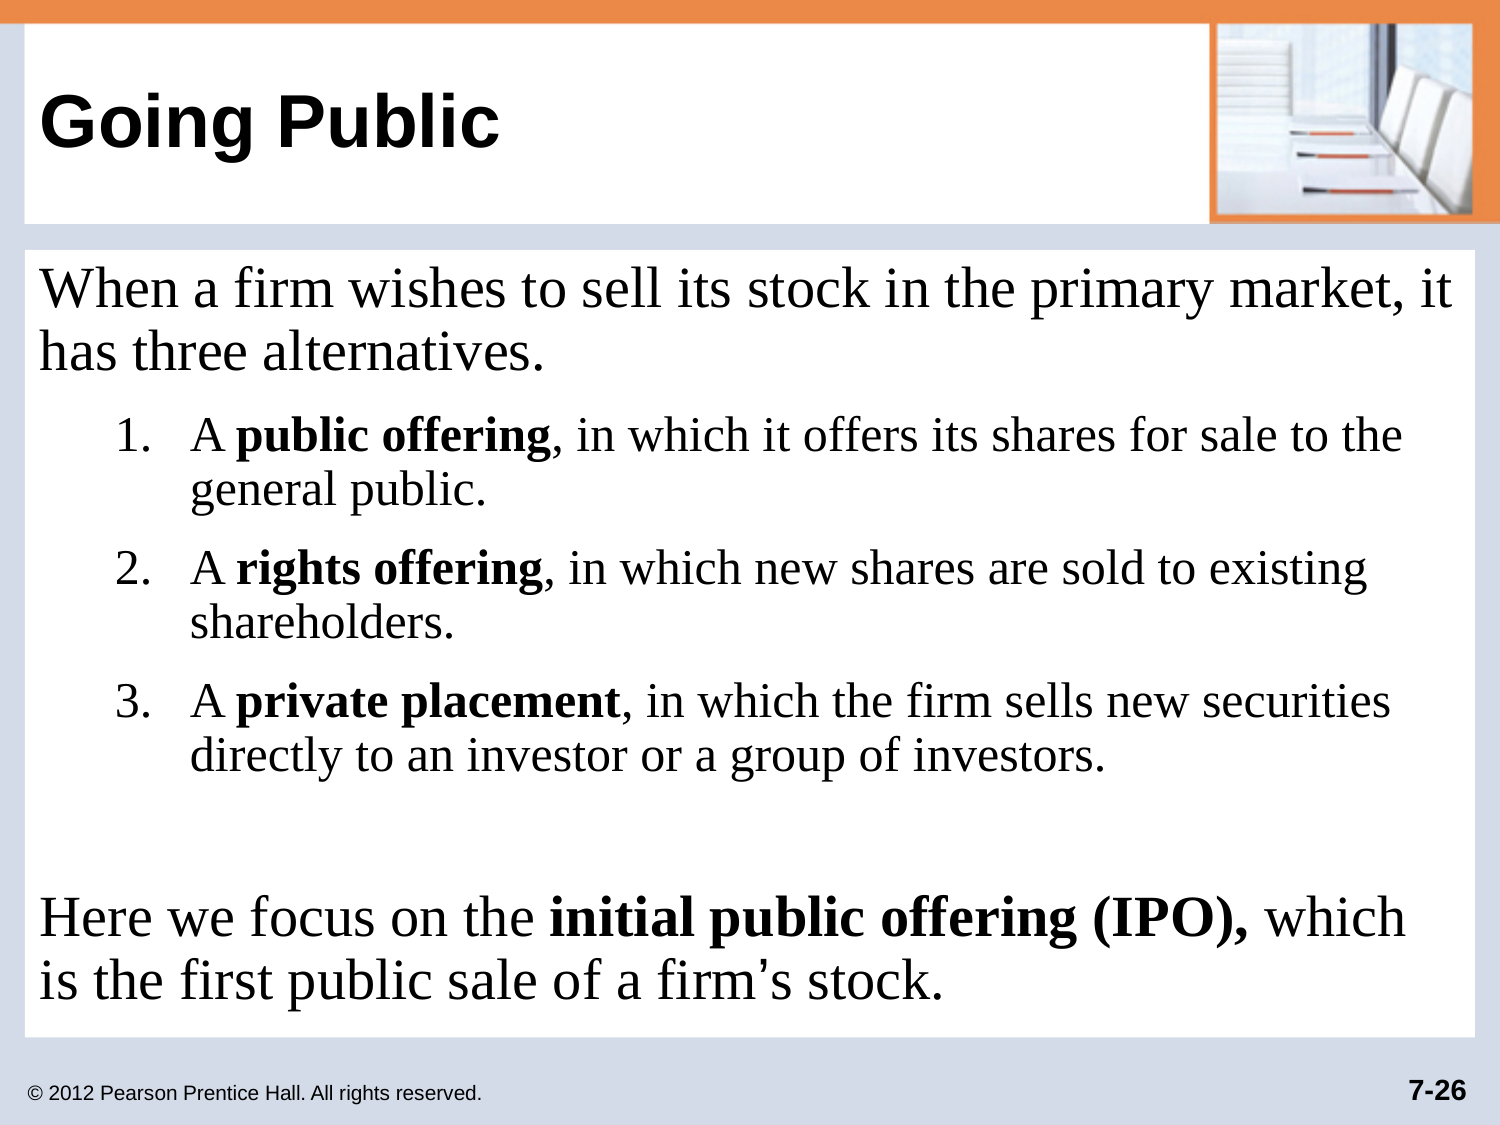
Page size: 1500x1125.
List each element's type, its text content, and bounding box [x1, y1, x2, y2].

list When a firm wishes to sell its stock in the primary market, it has three alternatives. A public offering, in which it offers its shares for sale to the general public. A rights offering, in which new shares are sold to existing shareholders. A private placement, in which the firm sells new securities directly to an investor or a group of investors. Here we focus on the initial public offering (IPO), which is the first public sale of a firm’s stock. [24, 249, 1476, 1013]
footer © 2012 Pearson Prentice Hall. All rights reserved. [12, 1037, 938, 1113]
title Going Public [24, 64, 1201, 171]
picture [0, 0, 1500, 224]
slide_number 7-26 [1331, 1038, 1482, 1114]
